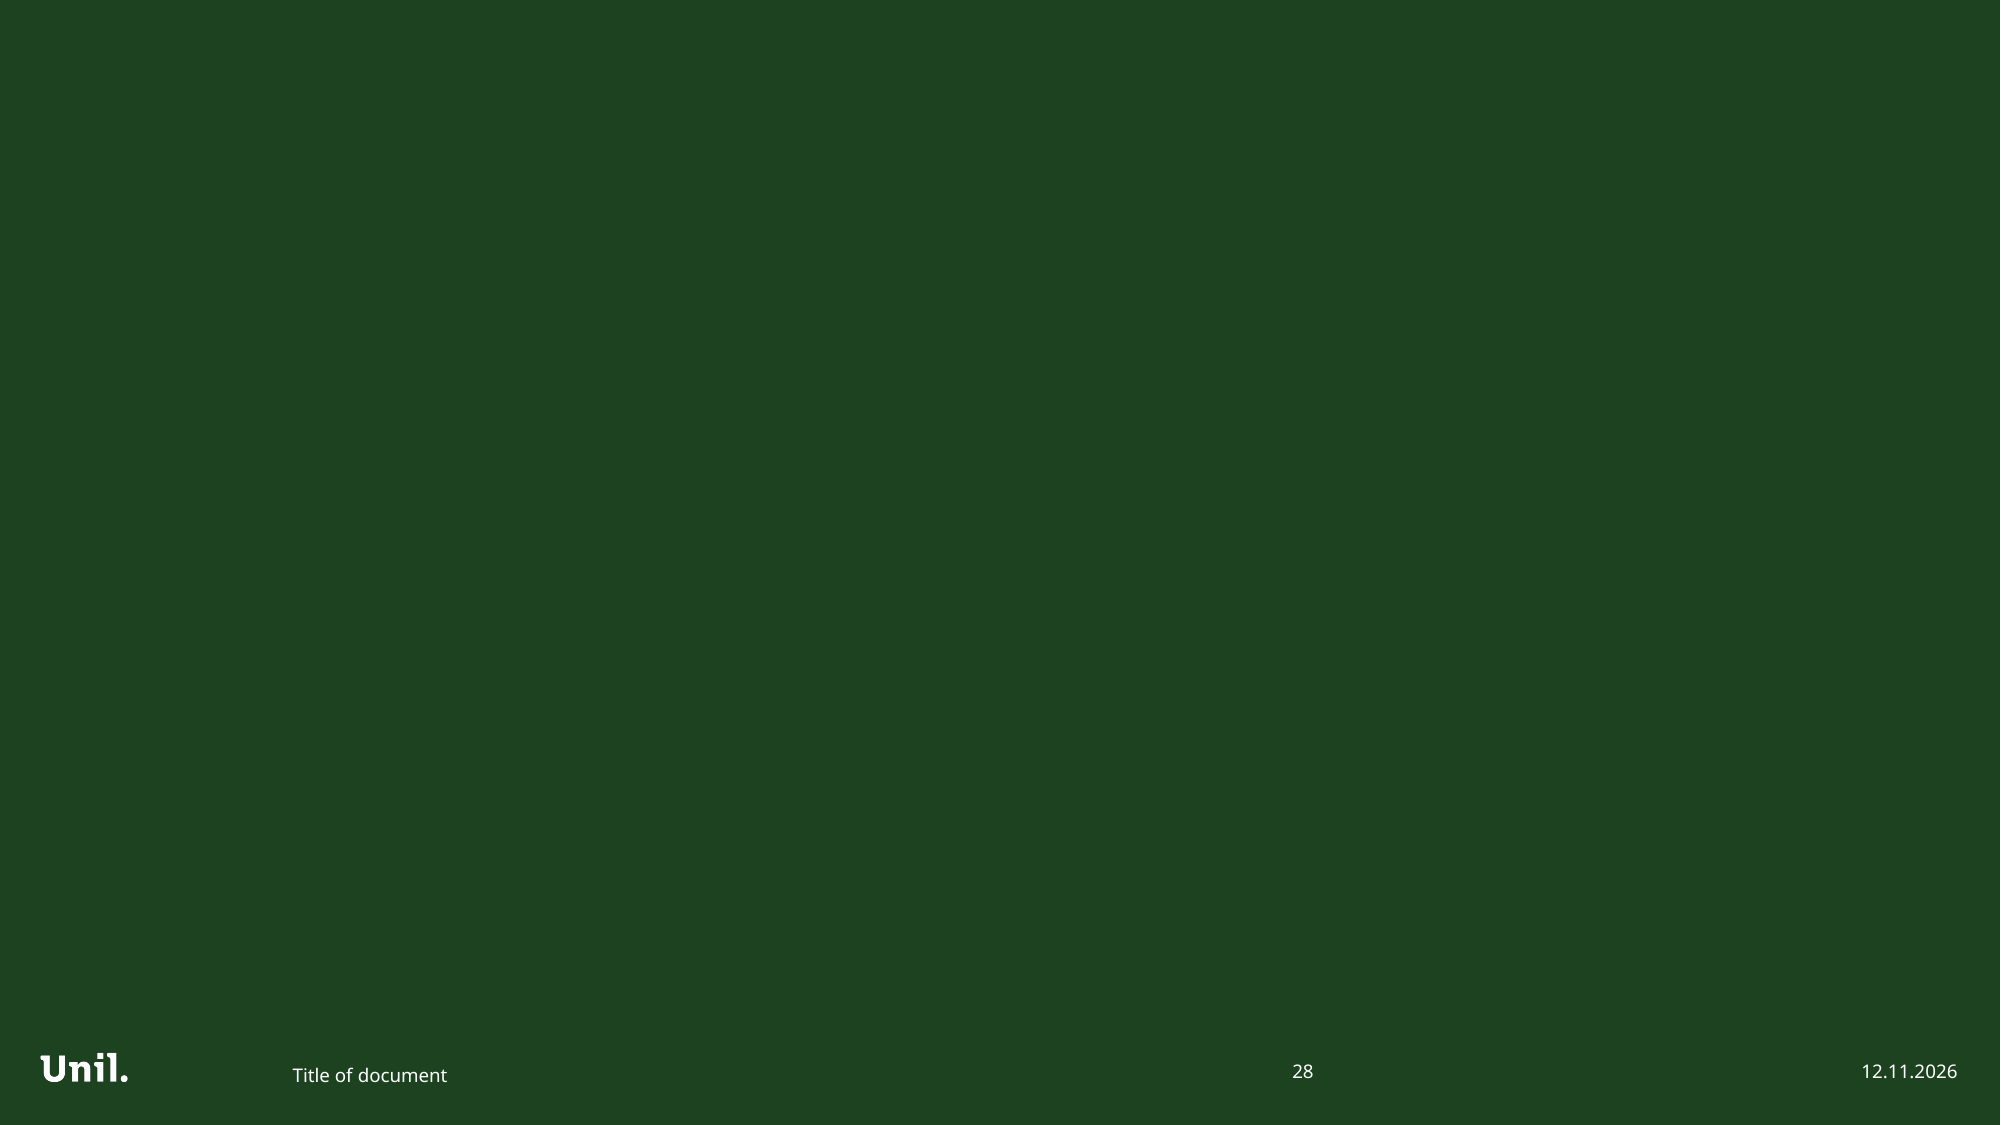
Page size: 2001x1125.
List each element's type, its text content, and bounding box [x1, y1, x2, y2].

slide_number 28 [1250, 1037, 1355, 1086]
picture [27, 1042, 141, 1095]
footer Title of document [292, 1011, 1048, 1087]
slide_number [1789, 1026, 1958, 1086]
